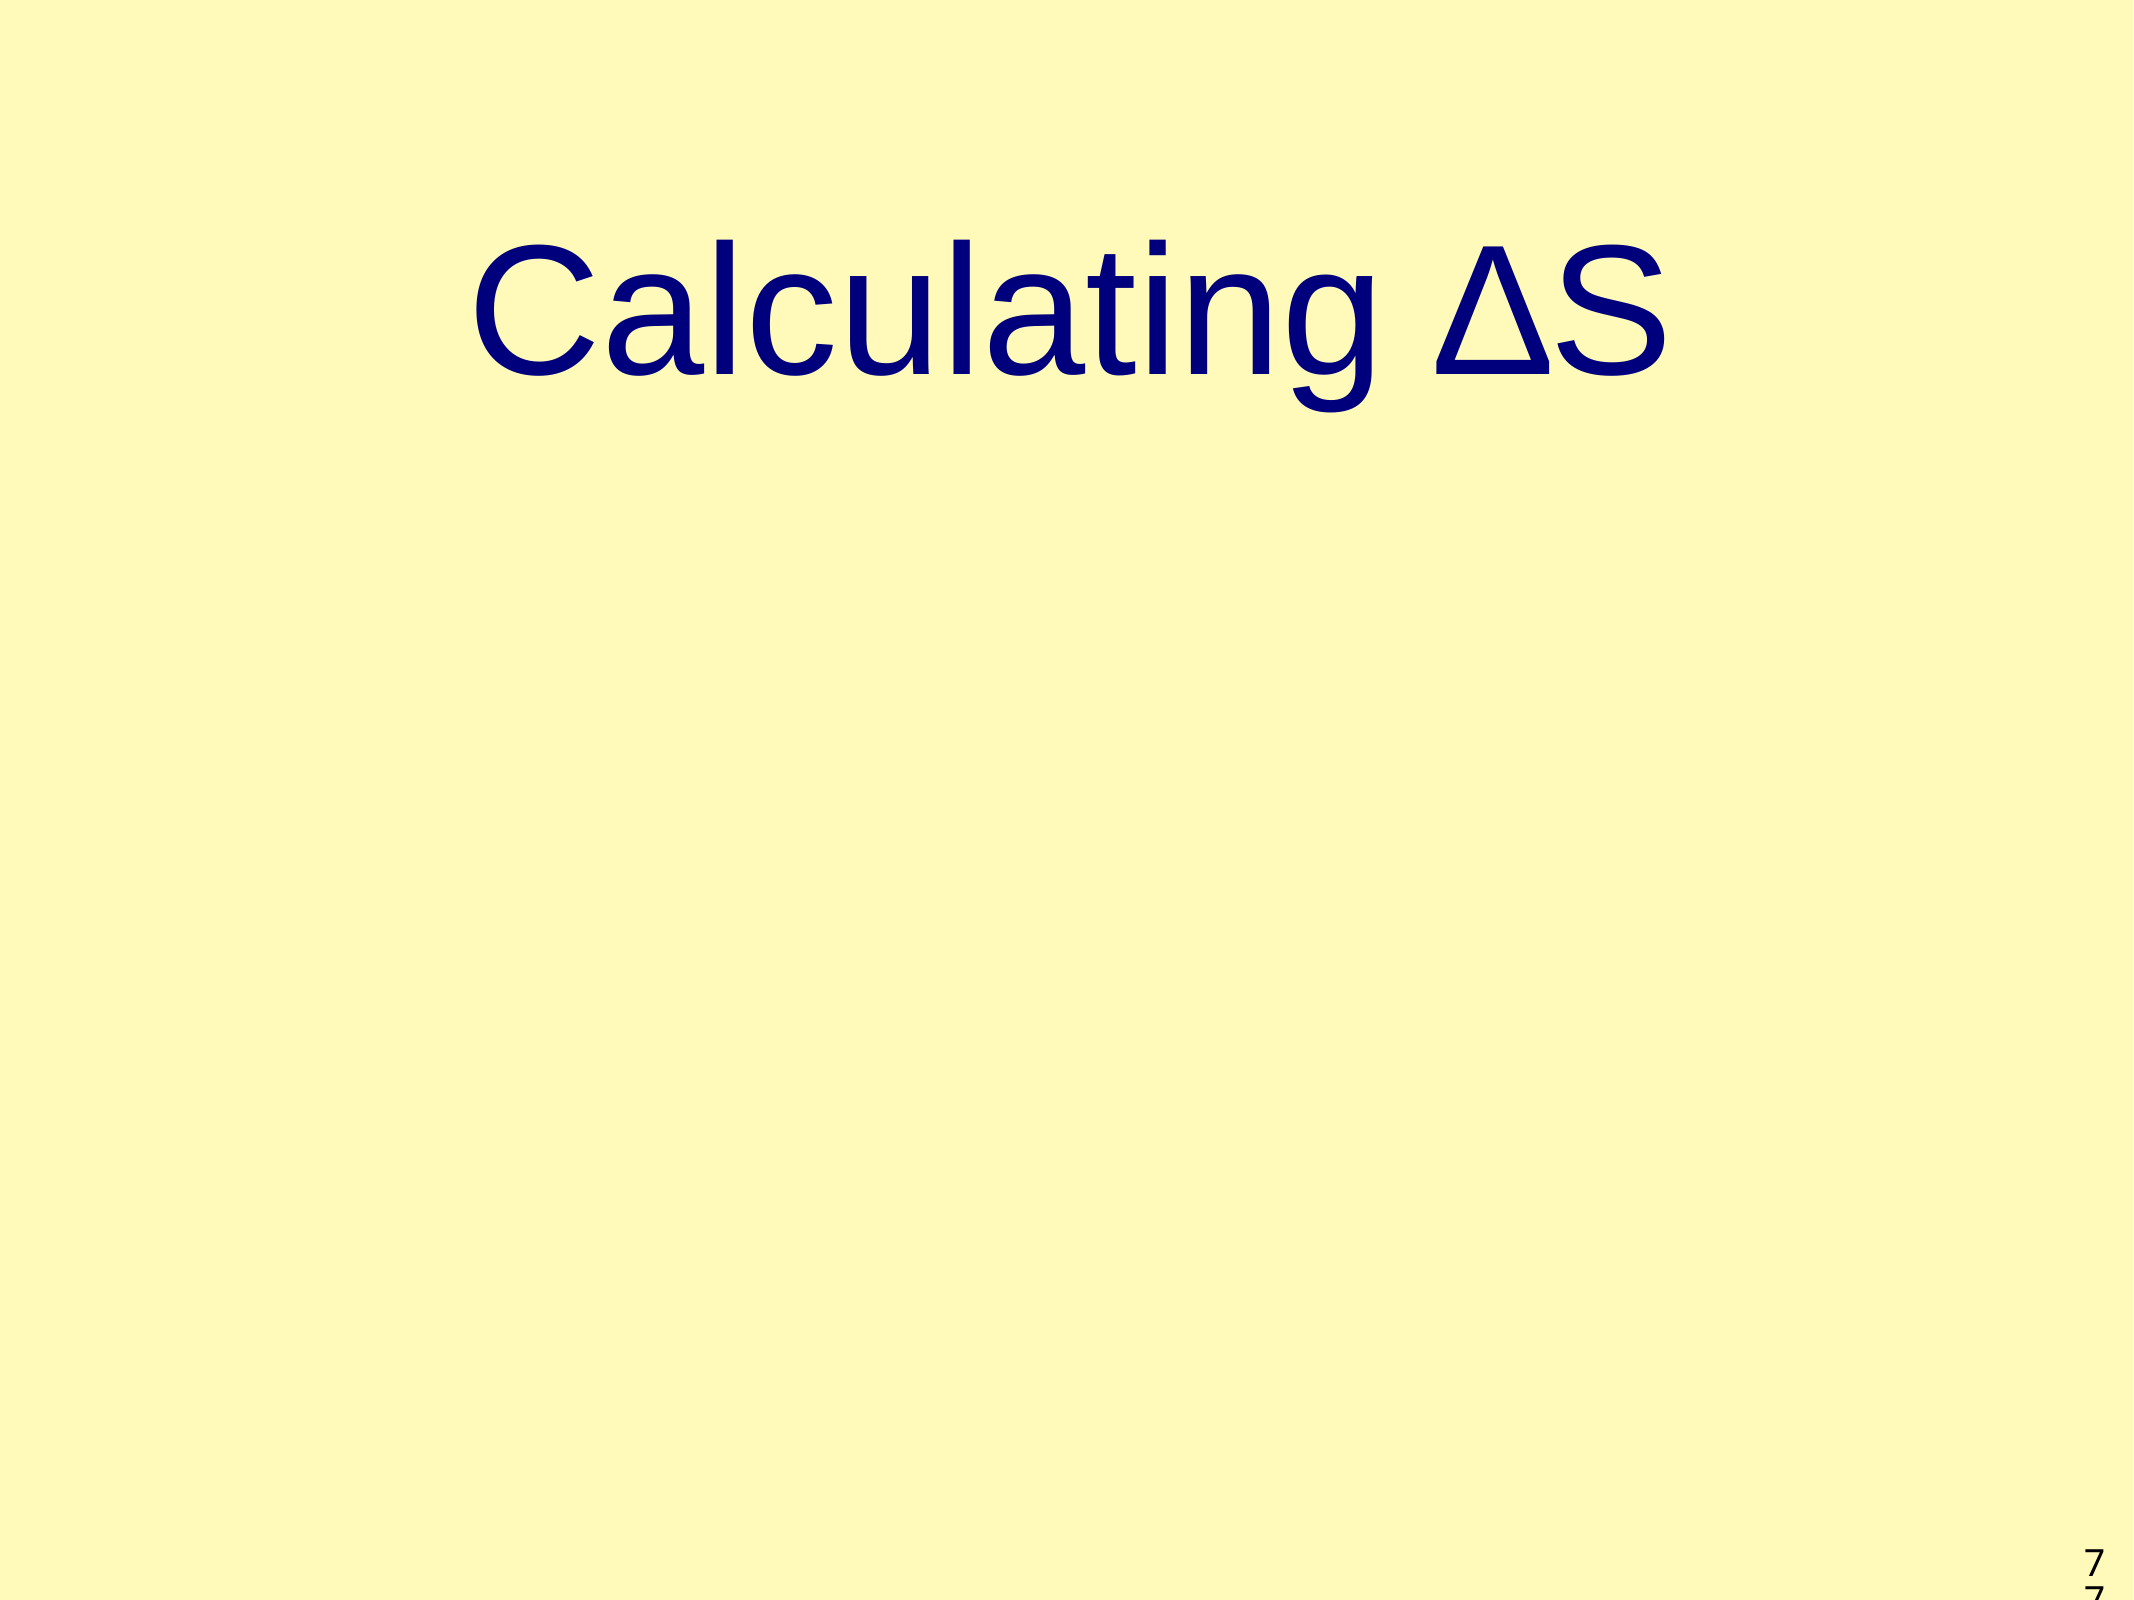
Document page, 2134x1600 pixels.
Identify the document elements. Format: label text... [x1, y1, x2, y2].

title Calculating ∆S [43, 28, 2099, 572]
slide_number 77 [2068, 1530, 2126, 1593]
